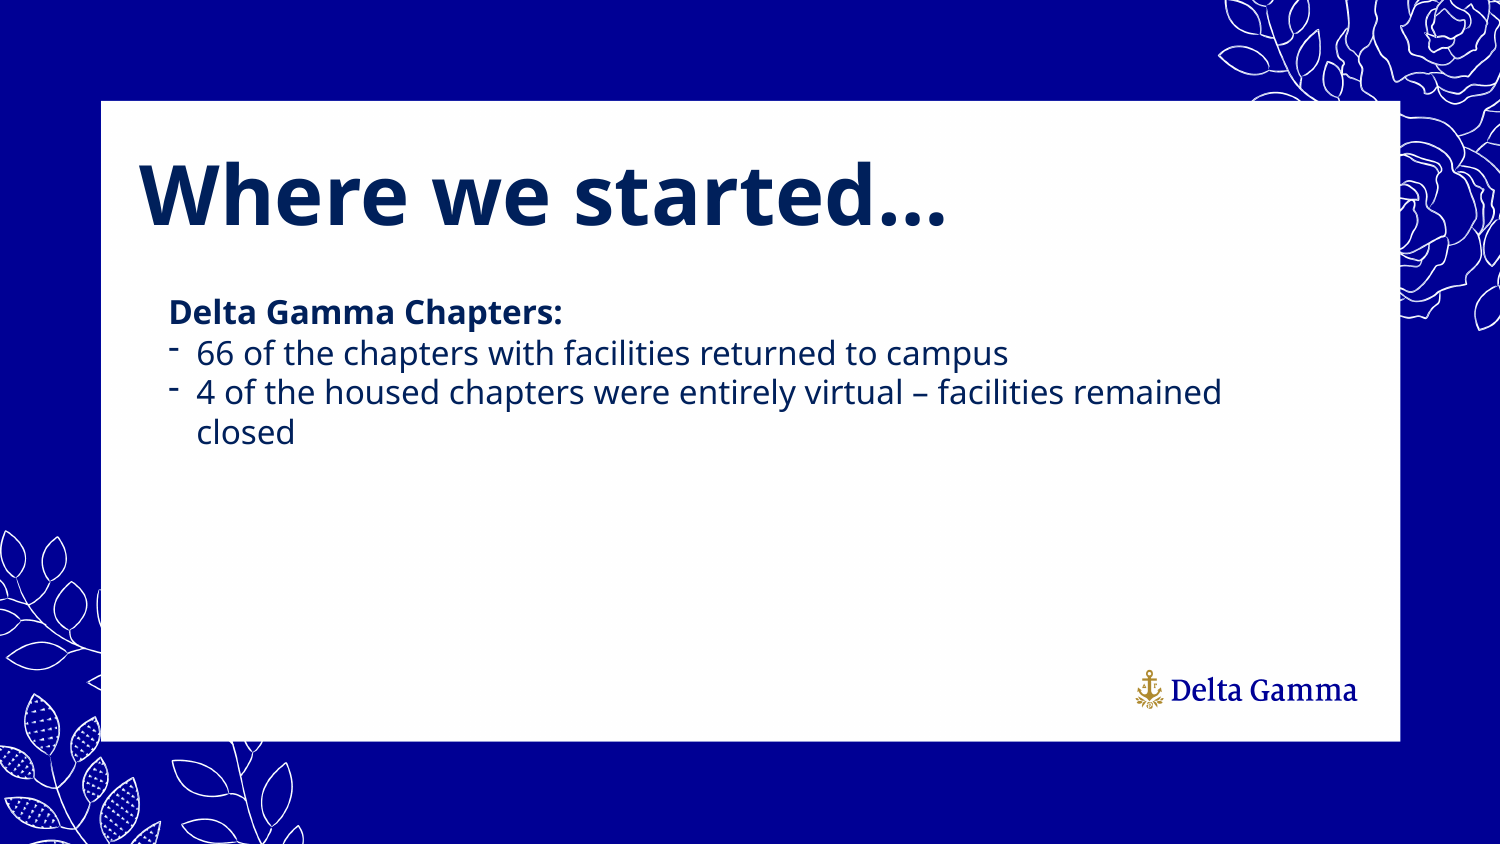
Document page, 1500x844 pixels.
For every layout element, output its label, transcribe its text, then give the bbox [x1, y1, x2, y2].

picture [0, 0, 1500, 844]
text_box Where we started… [124, 134, 1322, 353]
text_box Delta Gamma Chapters: 66 of the chapters with facilities returned to campus 4 of the housed chapters were entirely virtual – facilities remained closed [153, 284, 1338, 579]
